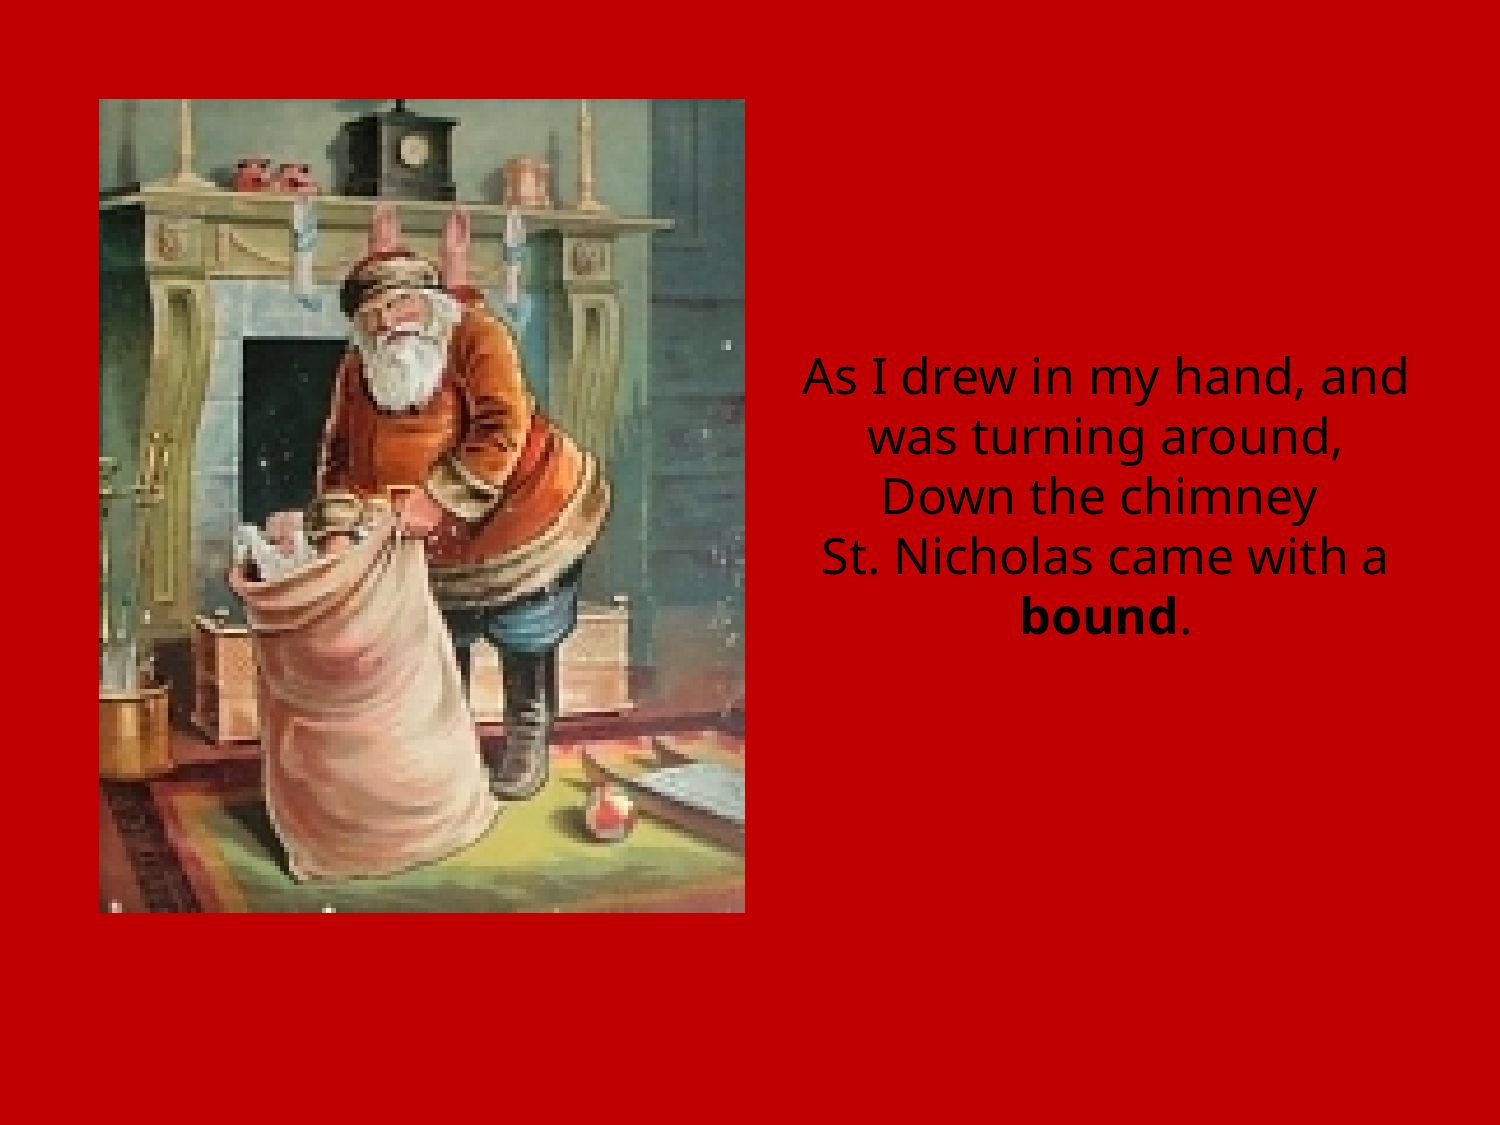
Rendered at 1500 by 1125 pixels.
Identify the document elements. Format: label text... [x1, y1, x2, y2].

text_box As I drew in my hand, and was turning around, Down the chimney St. Nicholas came with a bound. [774, 337, 1438, 653]
picture [99, 99, 746, 913]
